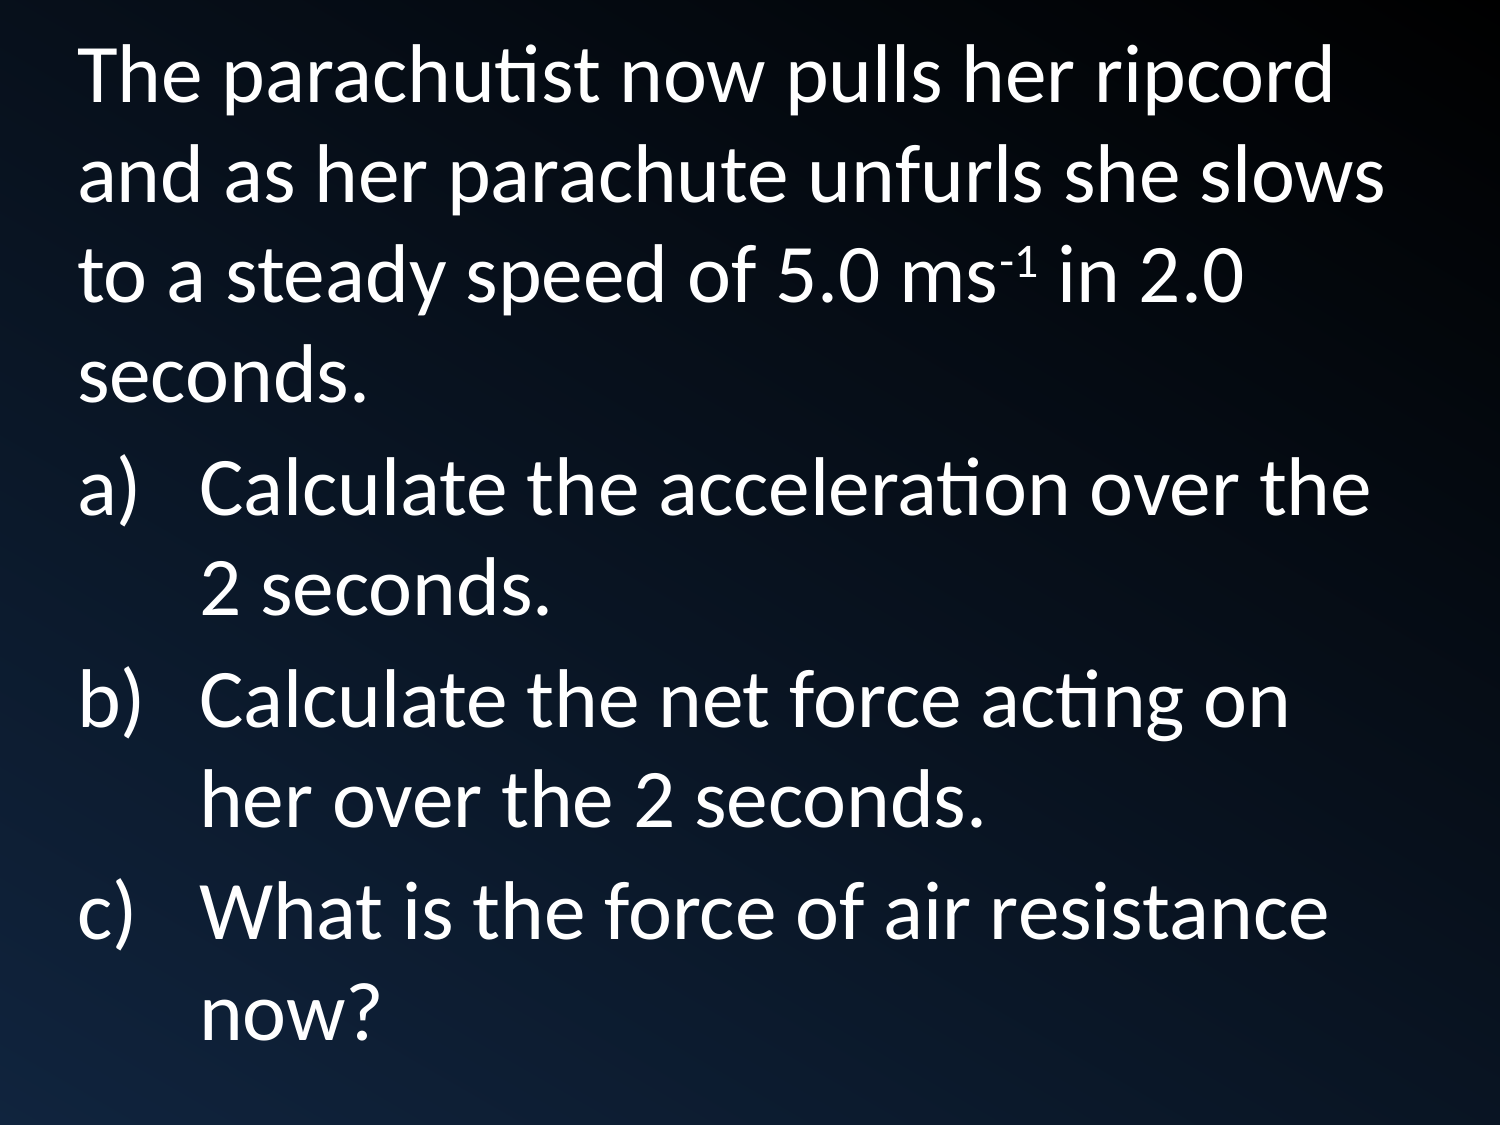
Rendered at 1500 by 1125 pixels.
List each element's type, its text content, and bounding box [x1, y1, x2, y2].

text_box The parachutist now pulls her ripcord and as her parachute unfurls she slows to a steady speed of 5.0 ms-1 in 2.0 seconds. Calculate the acceleration over the 2 seconds. Calculate the net force acting on her over the 2 seconds. What is the force of air resistance now? [62, 11, 1413, 1064]
